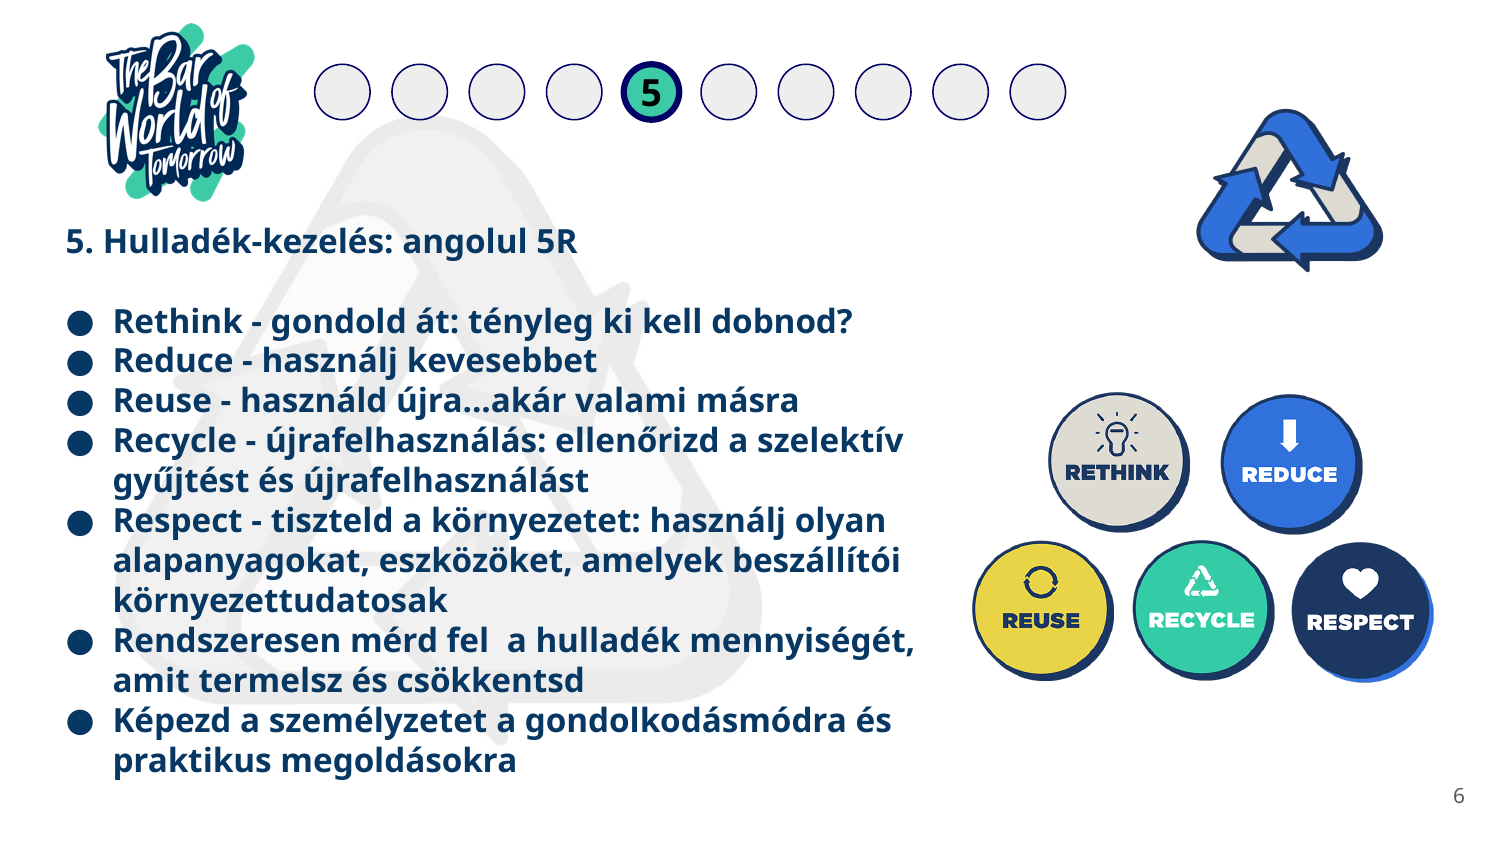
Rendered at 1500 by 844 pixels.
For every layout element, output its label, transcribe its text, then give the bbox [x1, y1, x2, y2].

subtitle 5. Hulladék-kezelés: angolul 5R Rethink - gondold át: tényleg ki kell dobnod? Reduce - használj kevesebbet Reuse - használd újra...akár valami másra Recycle - újrafelhasználás: ellenőrizd a szelektív gyűjtést és újrafelhasználást Respect - tiszteld a környezetet: használj olyan alapanyagokat, eszközöket, amelyek beszállítói környezettudatosak Rendszeresen mérd fel a hulladék mennyiségét, amit termelsz és csökkentsd Képezd a személyzetet a gondolkodásmódra és praktikus megoldásokra [50, 204, 958, 844]
text_box 5 [623, 64, 680, 120]
picture [932, 384, 1471, 687]
text_box [1010, 64, 1066, 120]
text_box [855, 64, 912, 120]
picture [47, 23, 797, 819]
text_box [391, 64, 448, 120]
text_box [314, 64, 371, 120]
text_box [778, 64, 834, 120]
text_box [469, 64, 525, 120]
text_box [932, 64, 989, 120]
text_box [701, 64, 757, 120]
text_box [546, 64, 602, 120]
slide_number 6 [1389, 764, 1480, 830]
picture [1171, 85, 1403, 292]
